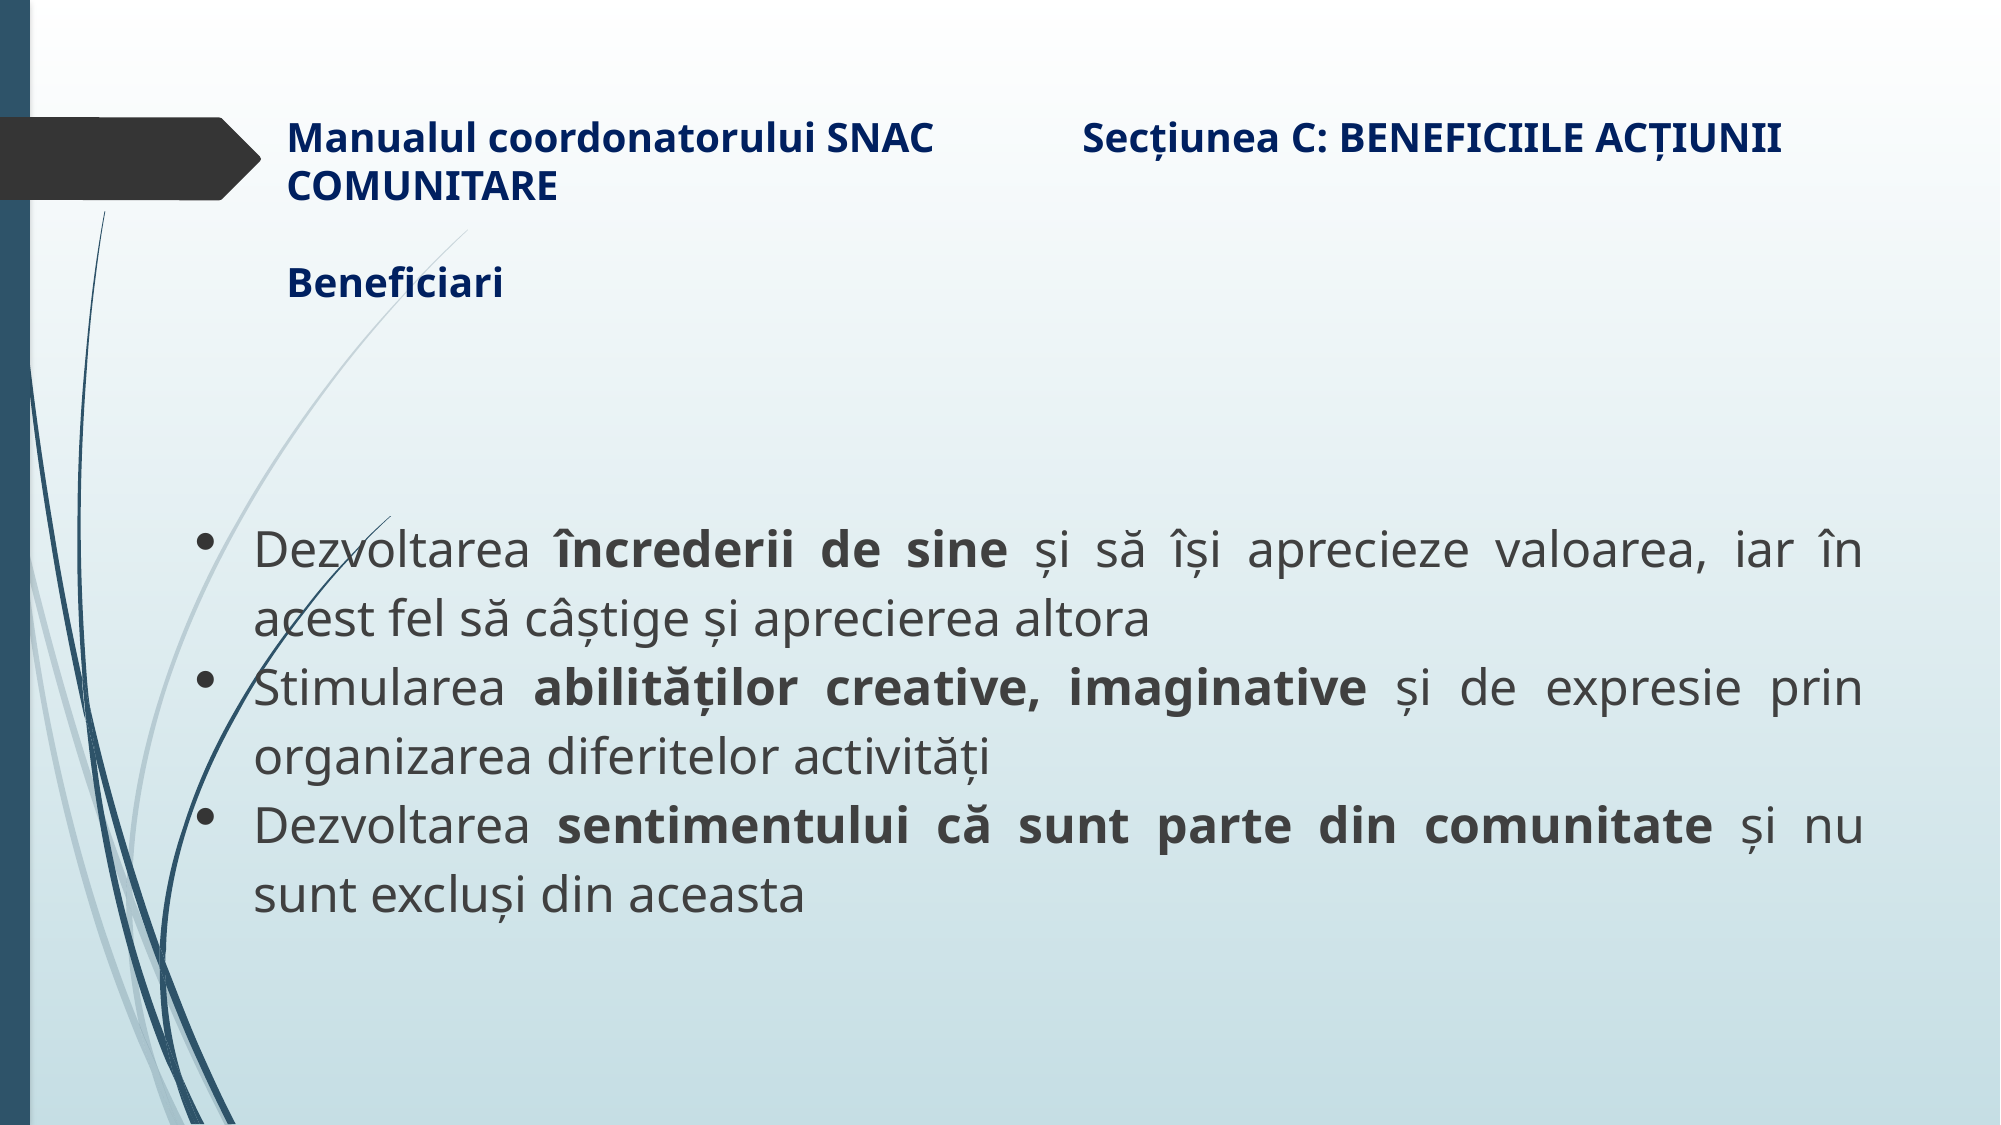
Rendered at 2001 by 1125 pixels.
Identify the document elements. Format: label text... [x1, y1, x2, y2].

list Dezvoltarea încrederii de sine și să își aprecieze valoarea, iar în acest fel să câștige și aprecierea altora Stimularea abilităților creative, imaginative și de expresie prin organizarea diferitelor activități Dezvoltarea sentimentului că sunt parte din comunitate și nu sunt excluși din aceasta [182, 500, 1881, 1121]
title Manualul coordonatorului SNAC Secțiunea C: BENEFICIILE ACȚIUNII COMUNITARE Beneficiari [271, 104, 1909, 315]
